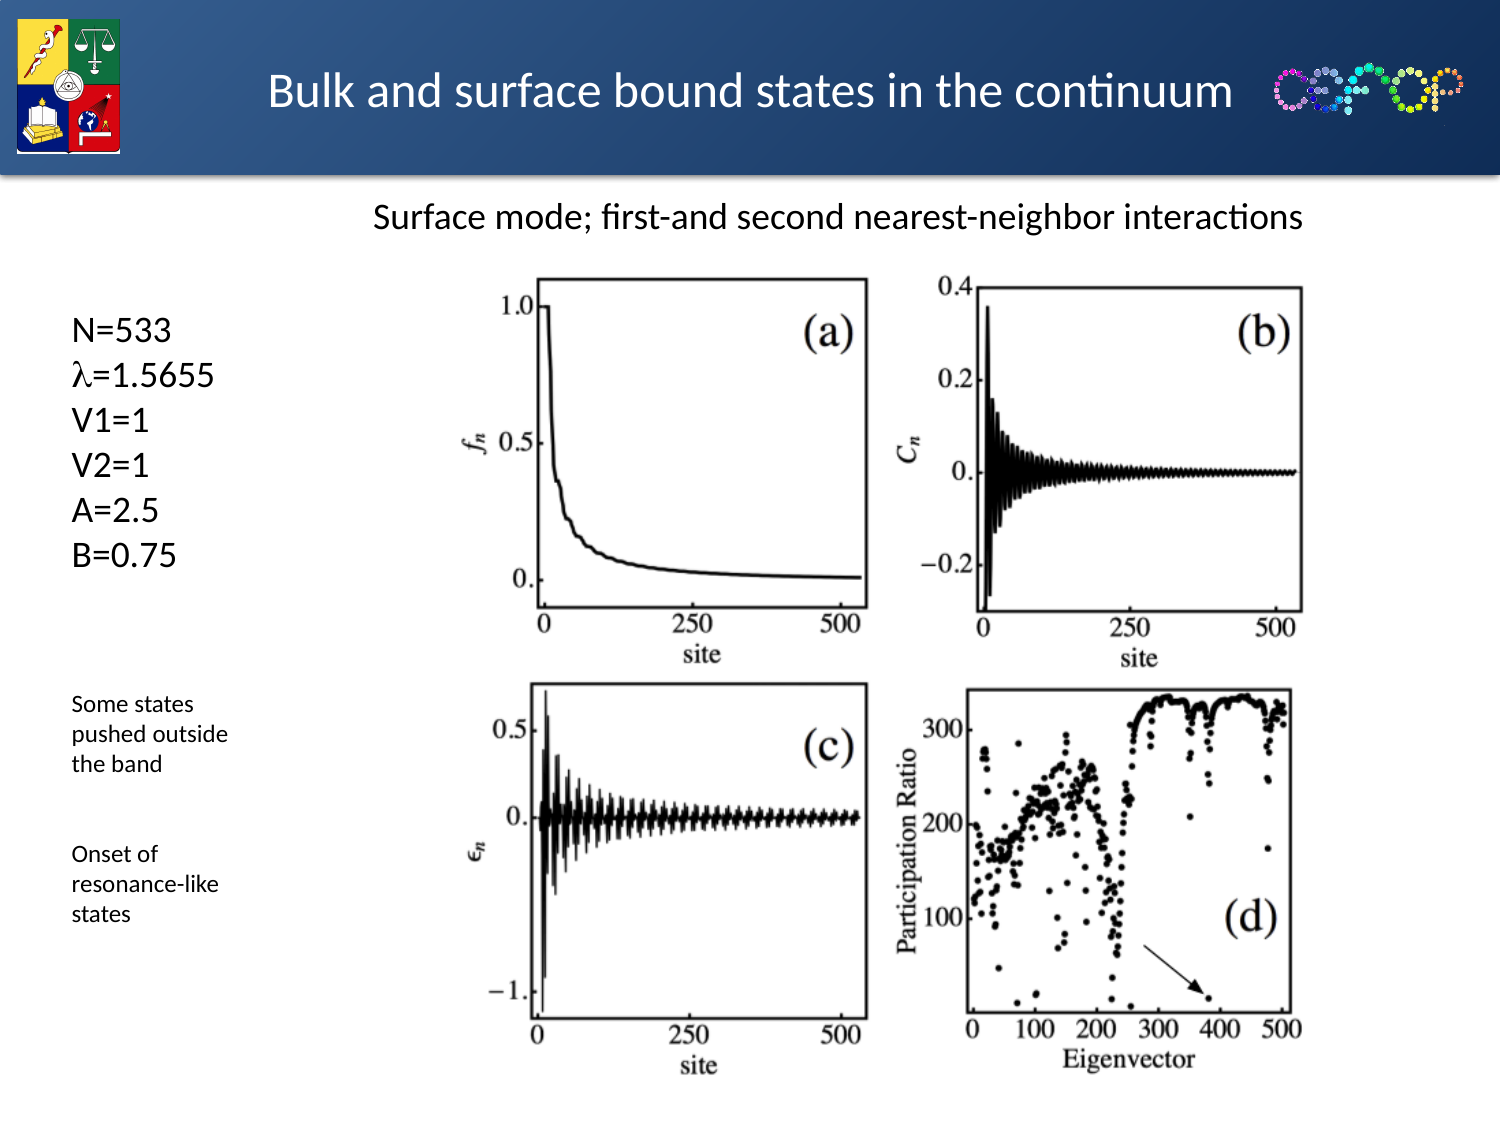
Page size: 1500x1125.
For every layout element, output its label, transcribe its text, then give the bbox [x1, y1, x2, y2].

picture [1237, 24, 1500, 166]
text_box Surface mode; first-and second nearest-neighbor interactions [358, 184, 1347, 245]
text_box Some states pushed outside the band [56, 680, 266, 786]
text_box N=533 l=1.5655 V1=1 V2=1 A=2.5 B=0.75 [56, 297, 436, 582]
picture [441, 252, 1347, 1102]
text_box Onset of resonance-like states [56, 830, 266, 936]
text_box Bulk and surface bound states in the continuum [0, 0, 1500, 176]
picture [17, 18, 140, 160]
